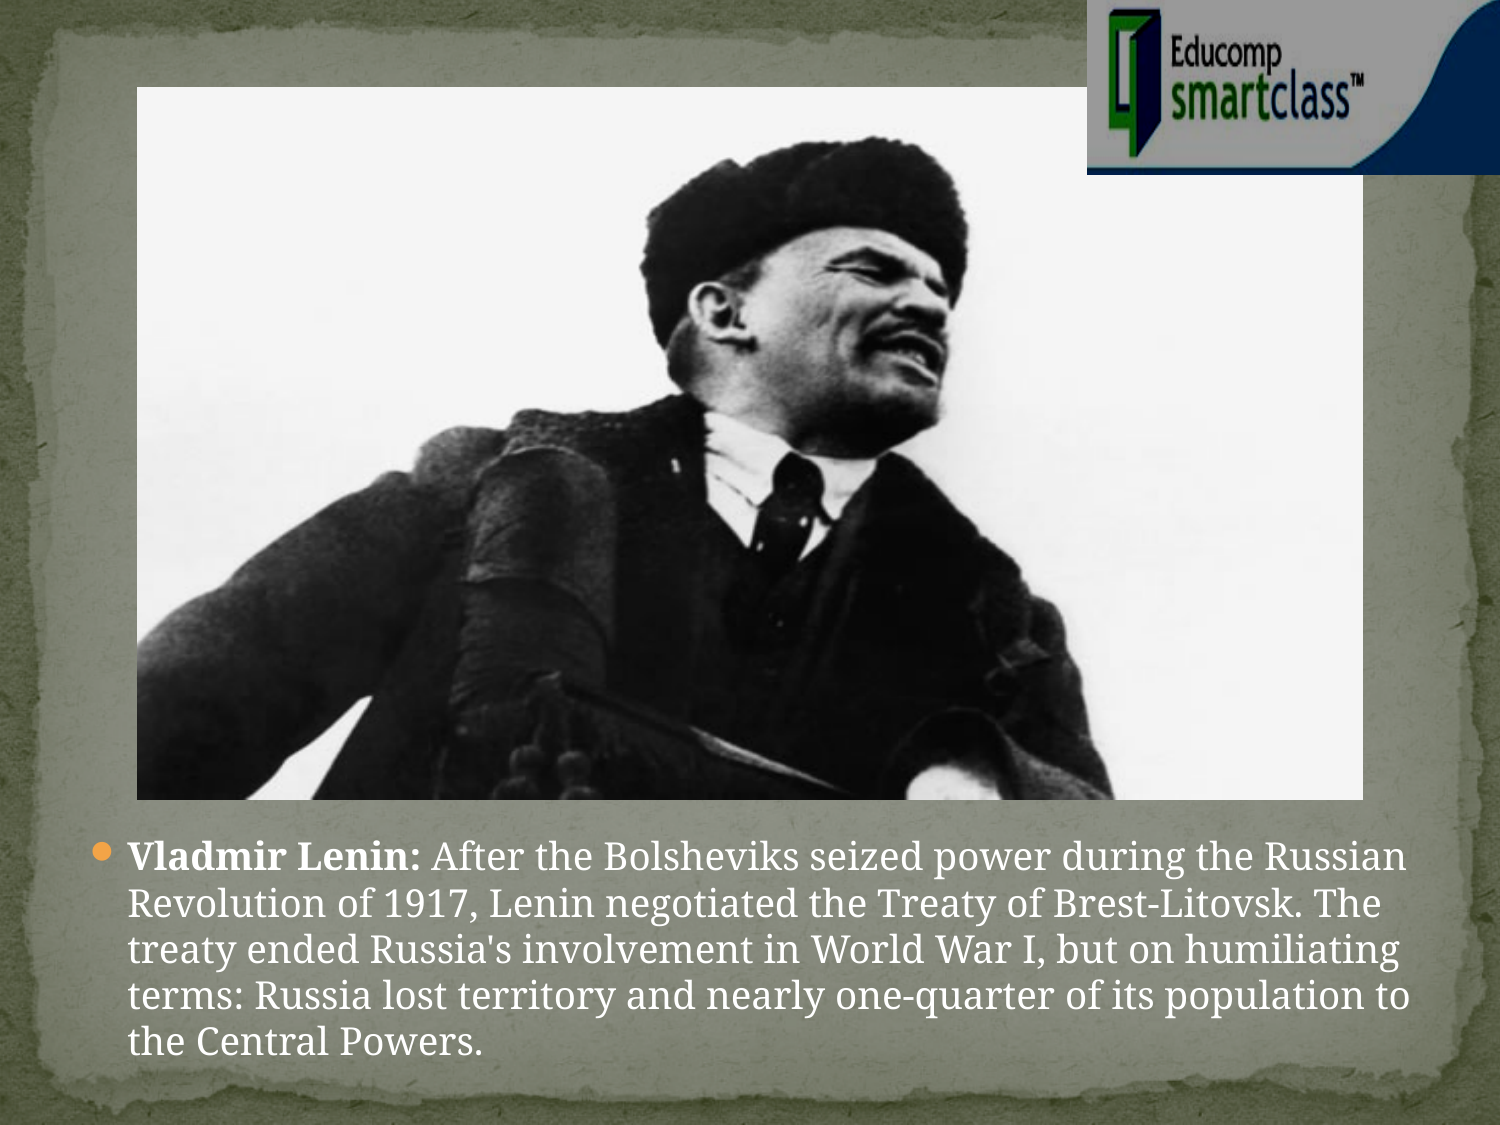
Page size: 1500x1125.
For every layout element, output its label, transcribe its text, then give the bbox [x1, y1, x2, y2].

picture [137, 0, 1500, 800]
list Vladmir Lenin: After the Bolsheviks seized power during the Russian Revolution of 1917, Lenin negotiated the Treaty of Brest-Litovsk. The treaty ended Russia's involvement in World War I, but on humiliating terms: Russia lost territory and nearly one-quarter of its population to the Central Powers. [75, 825, 1450, 1075]
